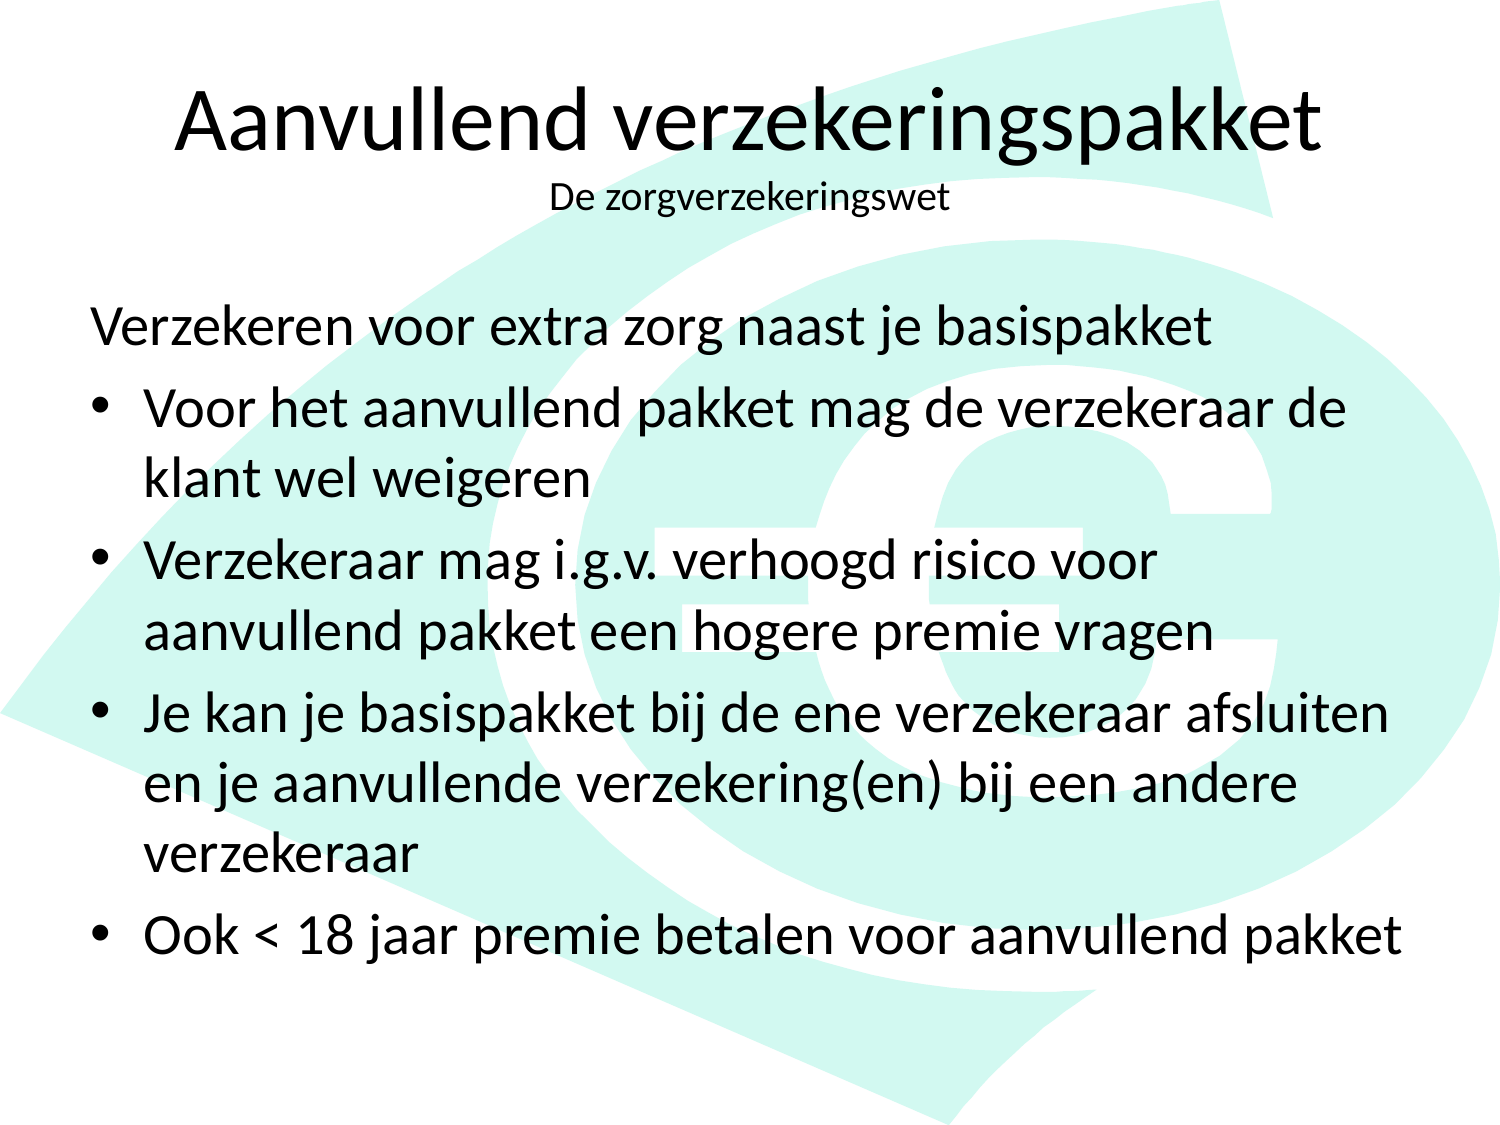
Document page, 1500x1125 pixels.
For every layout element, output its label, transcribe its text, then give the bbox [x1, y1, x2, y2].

list Verzekeren voor extra zorg naast je basispakket Voor het aanvullend pakket mag de verzekeraar de klant wel weigeren Verzekeraar mag i.g.v. verhoogd risico voor aanvullend pakket een hogere premie vragen Je kan je basispakket bij de ene verzekeraar afsluiten en je aanvullende verzekering(en) bij een andere verzekeraar Ook < 18 jaar premie betalen voor aanvullend pakket [75, 278, 1425, 1005]
title Aanvullend verzekeringspakket De zorgverzekeringswet [75, 45, 1425, 233]
